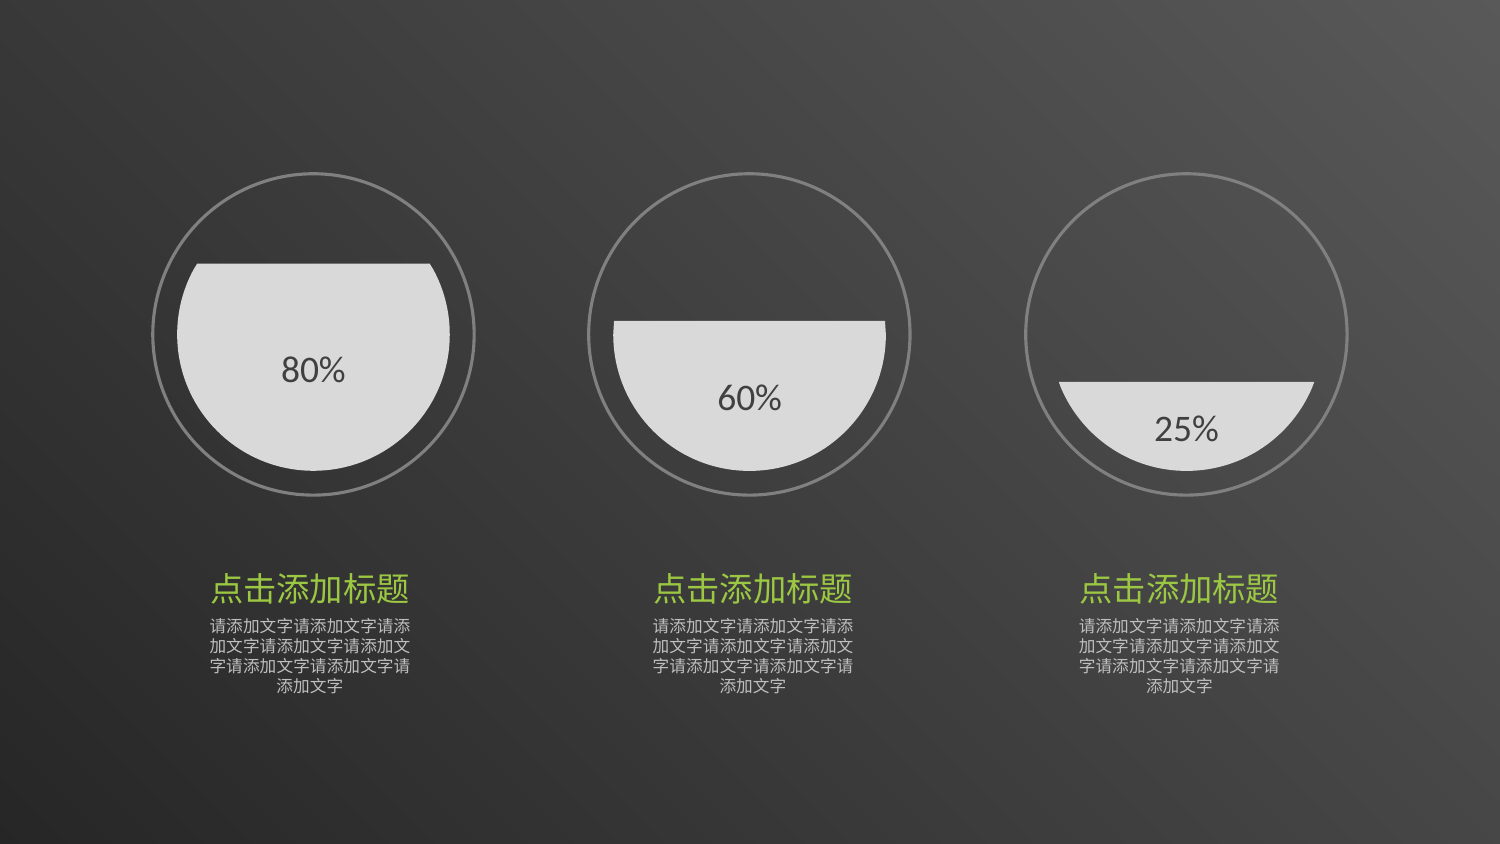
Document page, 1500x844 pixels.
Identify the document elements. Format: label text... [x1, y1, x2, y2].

text_box 点击添加标题 [613, 560, 893, 616]
text_box 点击添加标题 [170, 560, 450, 616]
text_box 点击添加标题 [1039, 560, 1320, 616]
text_box 请添加文字请添加文字请添加文字请添加文字请添加文字请添加文字请添加文字请添加文字 [635, 608, 871, 704]
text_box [152, 173, 1348, 496]
text_box 请添加文字请添加文字请添加文字请添加文字请添加文字请添加文字请添加文字请添加文字 [192, 608, 428, 704]
text_box 请添加文字请添加文字请添加文字请添加文字请添加文字请添加文字请添加文字请添加文字 [1062, 608, 1297, 704]
